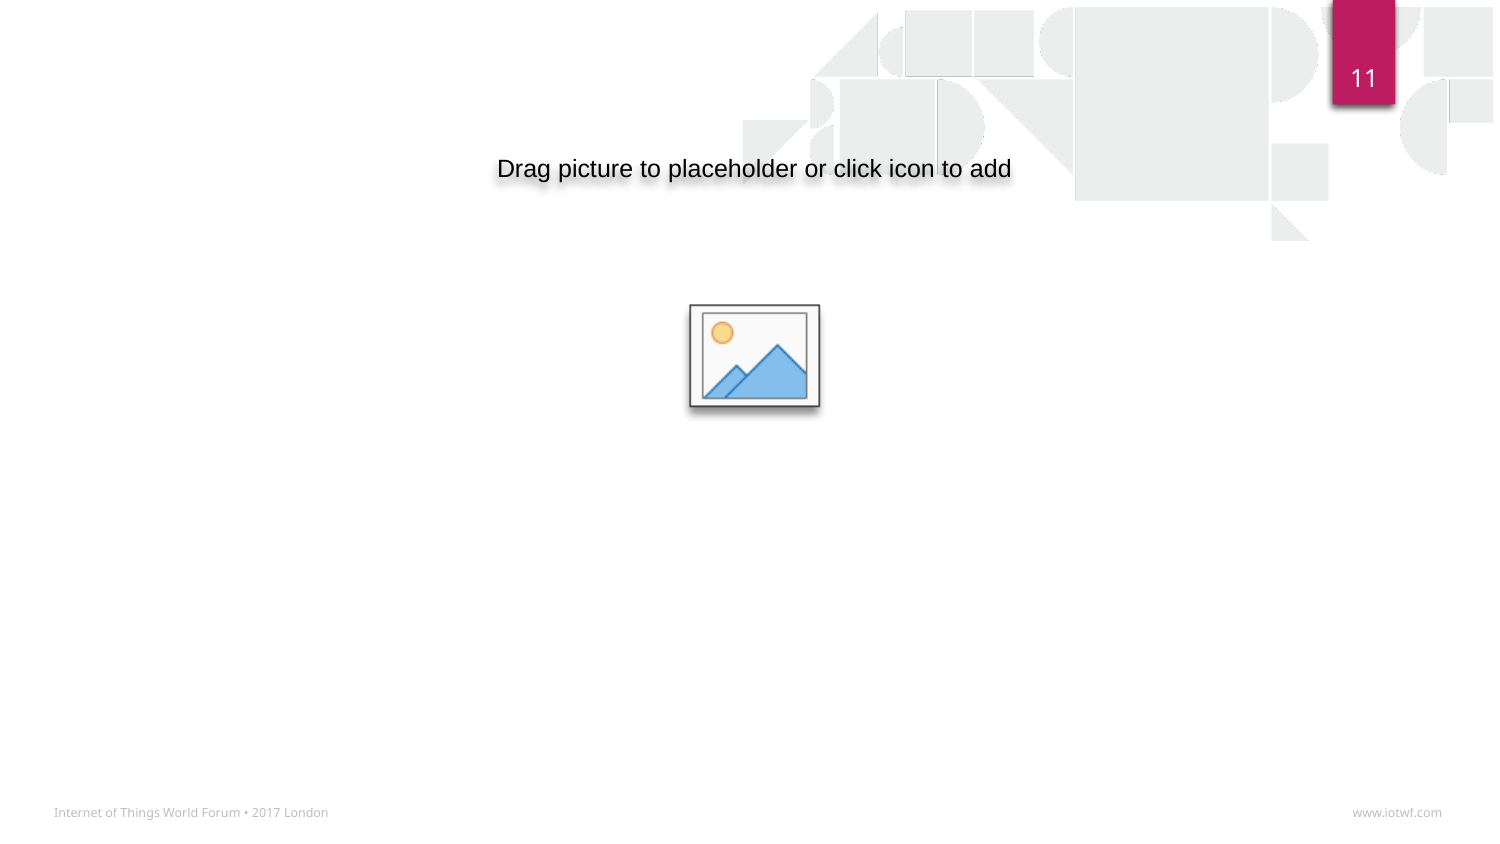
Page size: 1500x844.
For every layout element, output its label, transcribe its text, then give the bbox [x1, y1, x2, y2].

picture [141, 7, 1495, 567]
slide_number 11 [1312, 9, 1416, 105]
